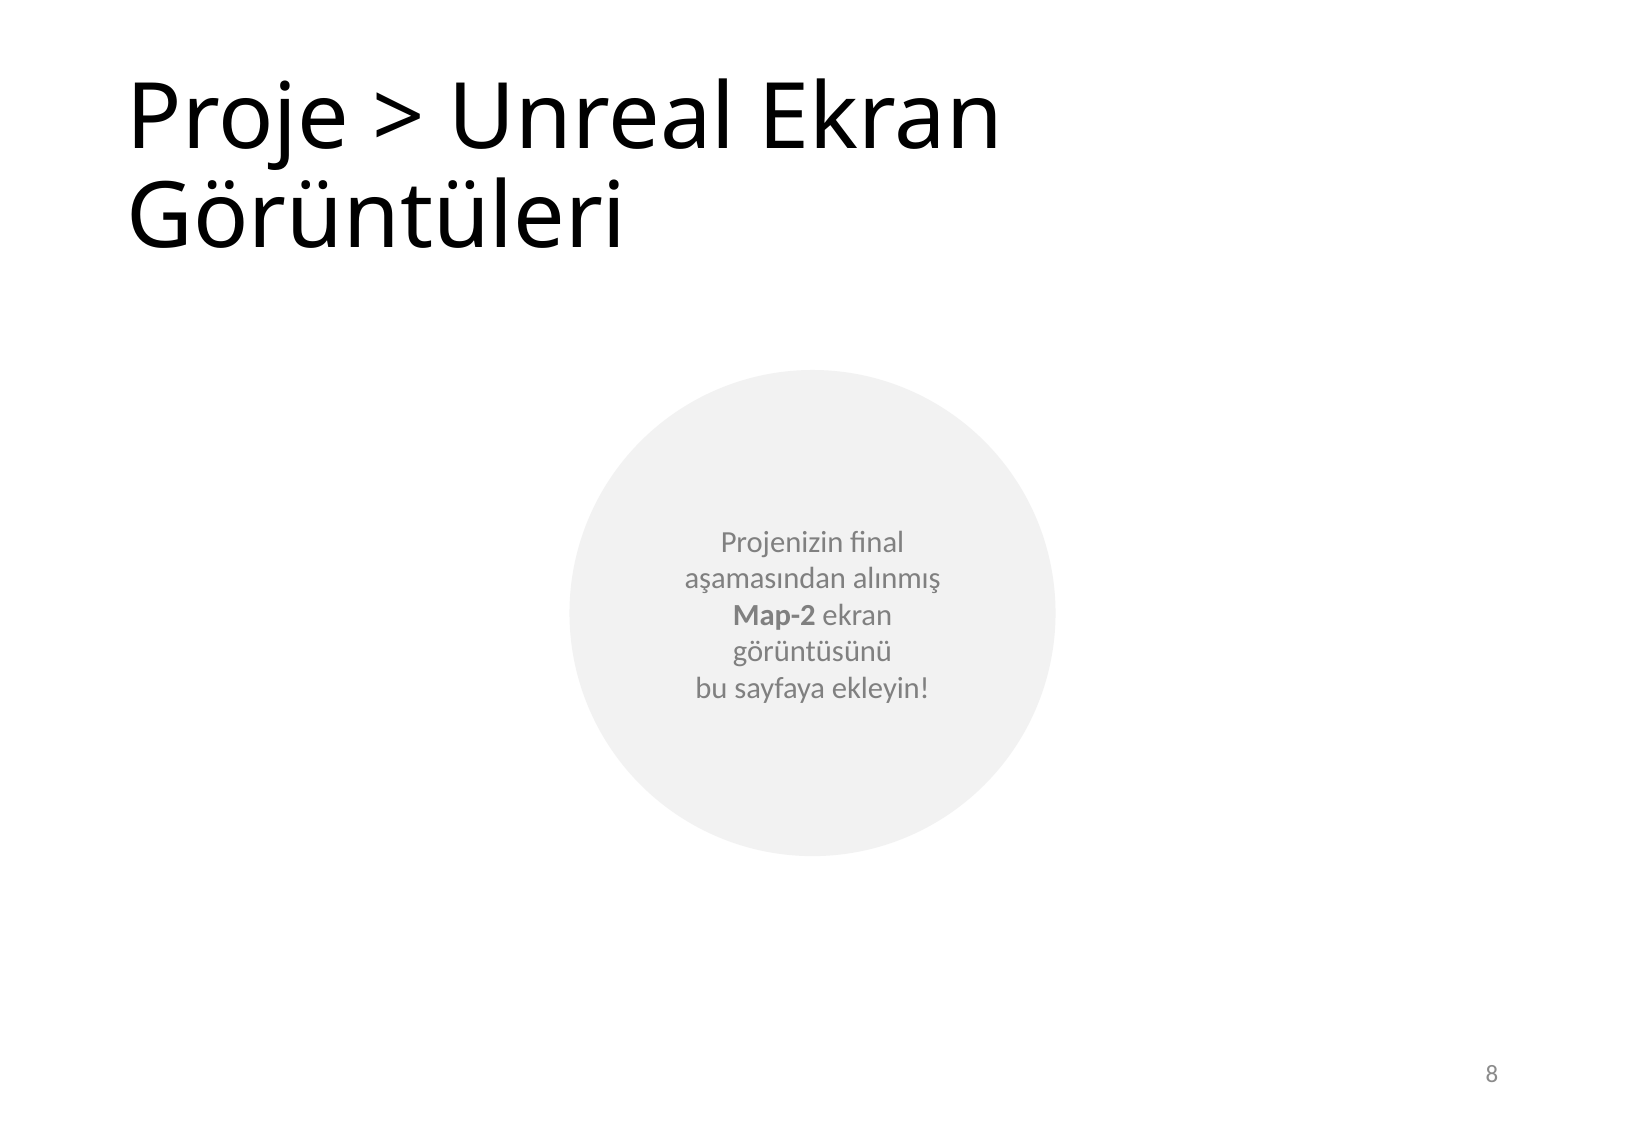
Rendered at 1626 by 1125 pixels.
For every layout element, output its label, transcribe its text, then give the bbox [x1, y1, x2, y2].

slide_number 8 [1147, 1042, 1514, 1103]
text_box Projenizin final aşamasından alınmış Map-2 ekran görüntüsünü bu sayfaya ekleyin! [568, 368, 1057, 858]
title Proje > Unreal Ekran Görüntüleri [111, 59, 1514, 278]
